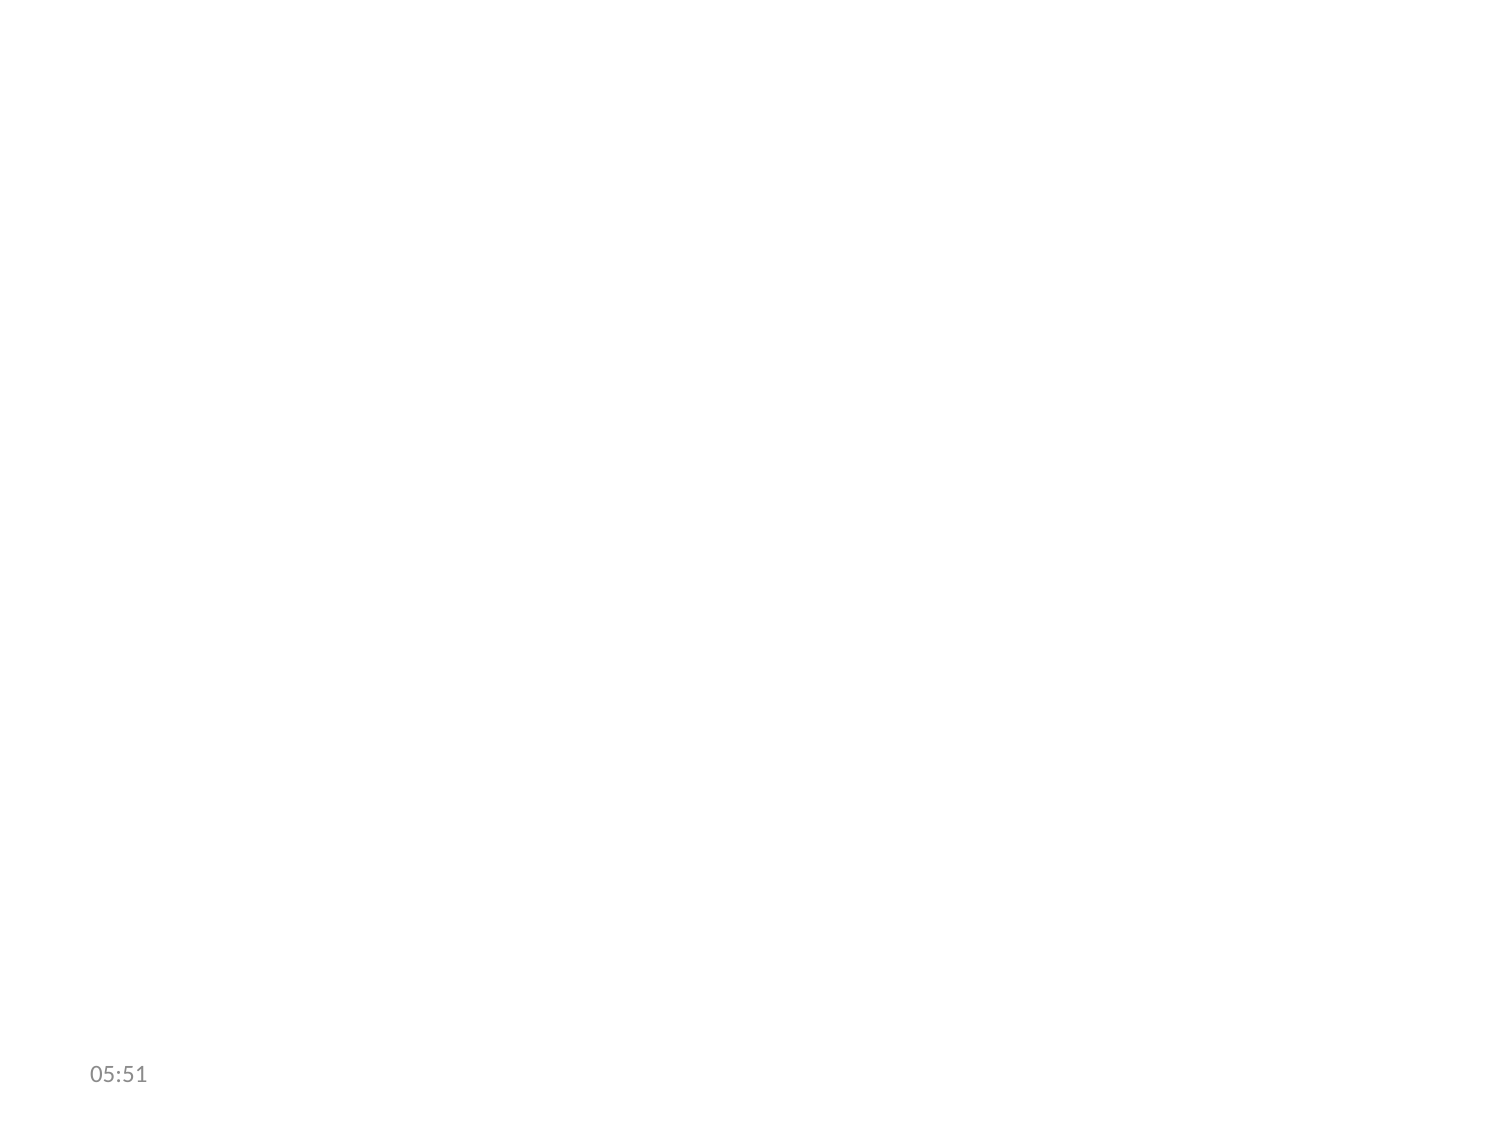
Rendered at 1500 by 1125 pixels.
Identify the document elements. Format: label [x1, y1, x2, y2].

slide_number [75, 1042, 425, 1103]
